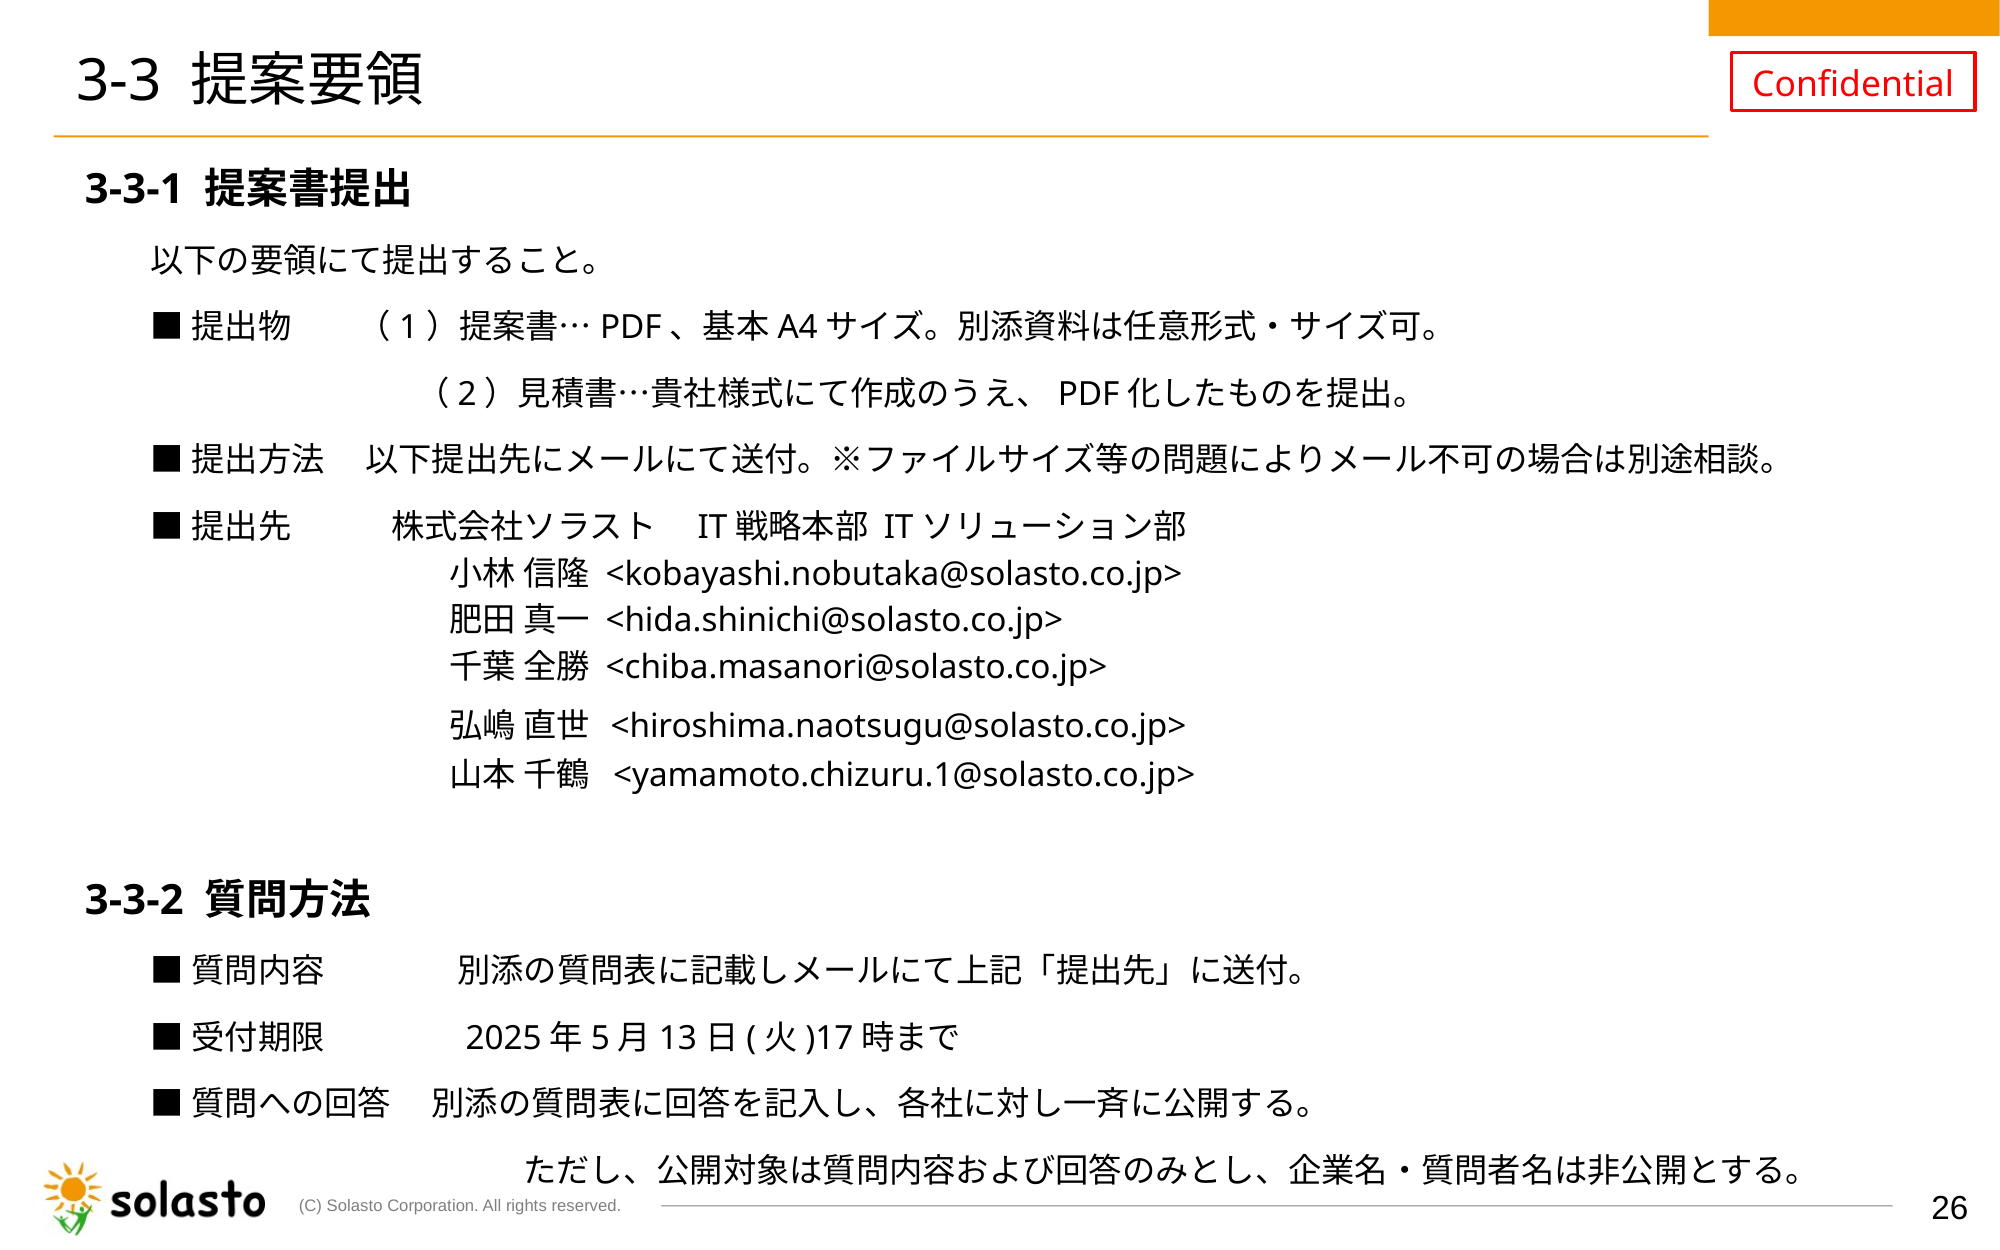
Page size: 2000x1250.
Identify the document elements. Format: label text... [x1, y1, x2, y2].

title 3-3 提案要領 [61, 34, 1709, 121]
picture [43, 1161, 265, 1238]
text_box 3-3-1 提案書提出 以下の要領にて提出すること。 ■提出物 （1）提案書…PDF、基本A4サイズ。別添資料は任意形式・サイズ可。 （2）見積書…貴社様式にて作成のうえ、PDF化したものを提出。 ■提出方法 以下提出先にメールにて送付。※ファイルサイズ等の問題によりメール不可の場合は別途相談。 ■提出先 株式会社ソラスト IT戦略本部 ITソリューション部 小林 信隆 <kobayashi.nobutaka@solasto.co.jp> 肥田 真一 <hida.shinichi@solasto.co.jp> 千葉 全勝 <chiba.masanori@solasto.co.jp> 弘嶋 直世 <hiroshima.naotsugu@solasto.co.jp> 山本 千鶴 <yamamoto.chizuru.1@solasto.co.jp> 3-3-2 質問方法 ■質問内容 別添の質問表に記載しメールにて上記「提出先」に送付。 ■受付期限 2025年5月13日(火)17時まで ■質問への回答 別添の質問表に回答を記入し、各社に対し一斉に公開する。 ただし、公開対象は質問内容および回答のみとし、企業名・質問者名は非公開とする。 [69, 129, 1886, 1165]
